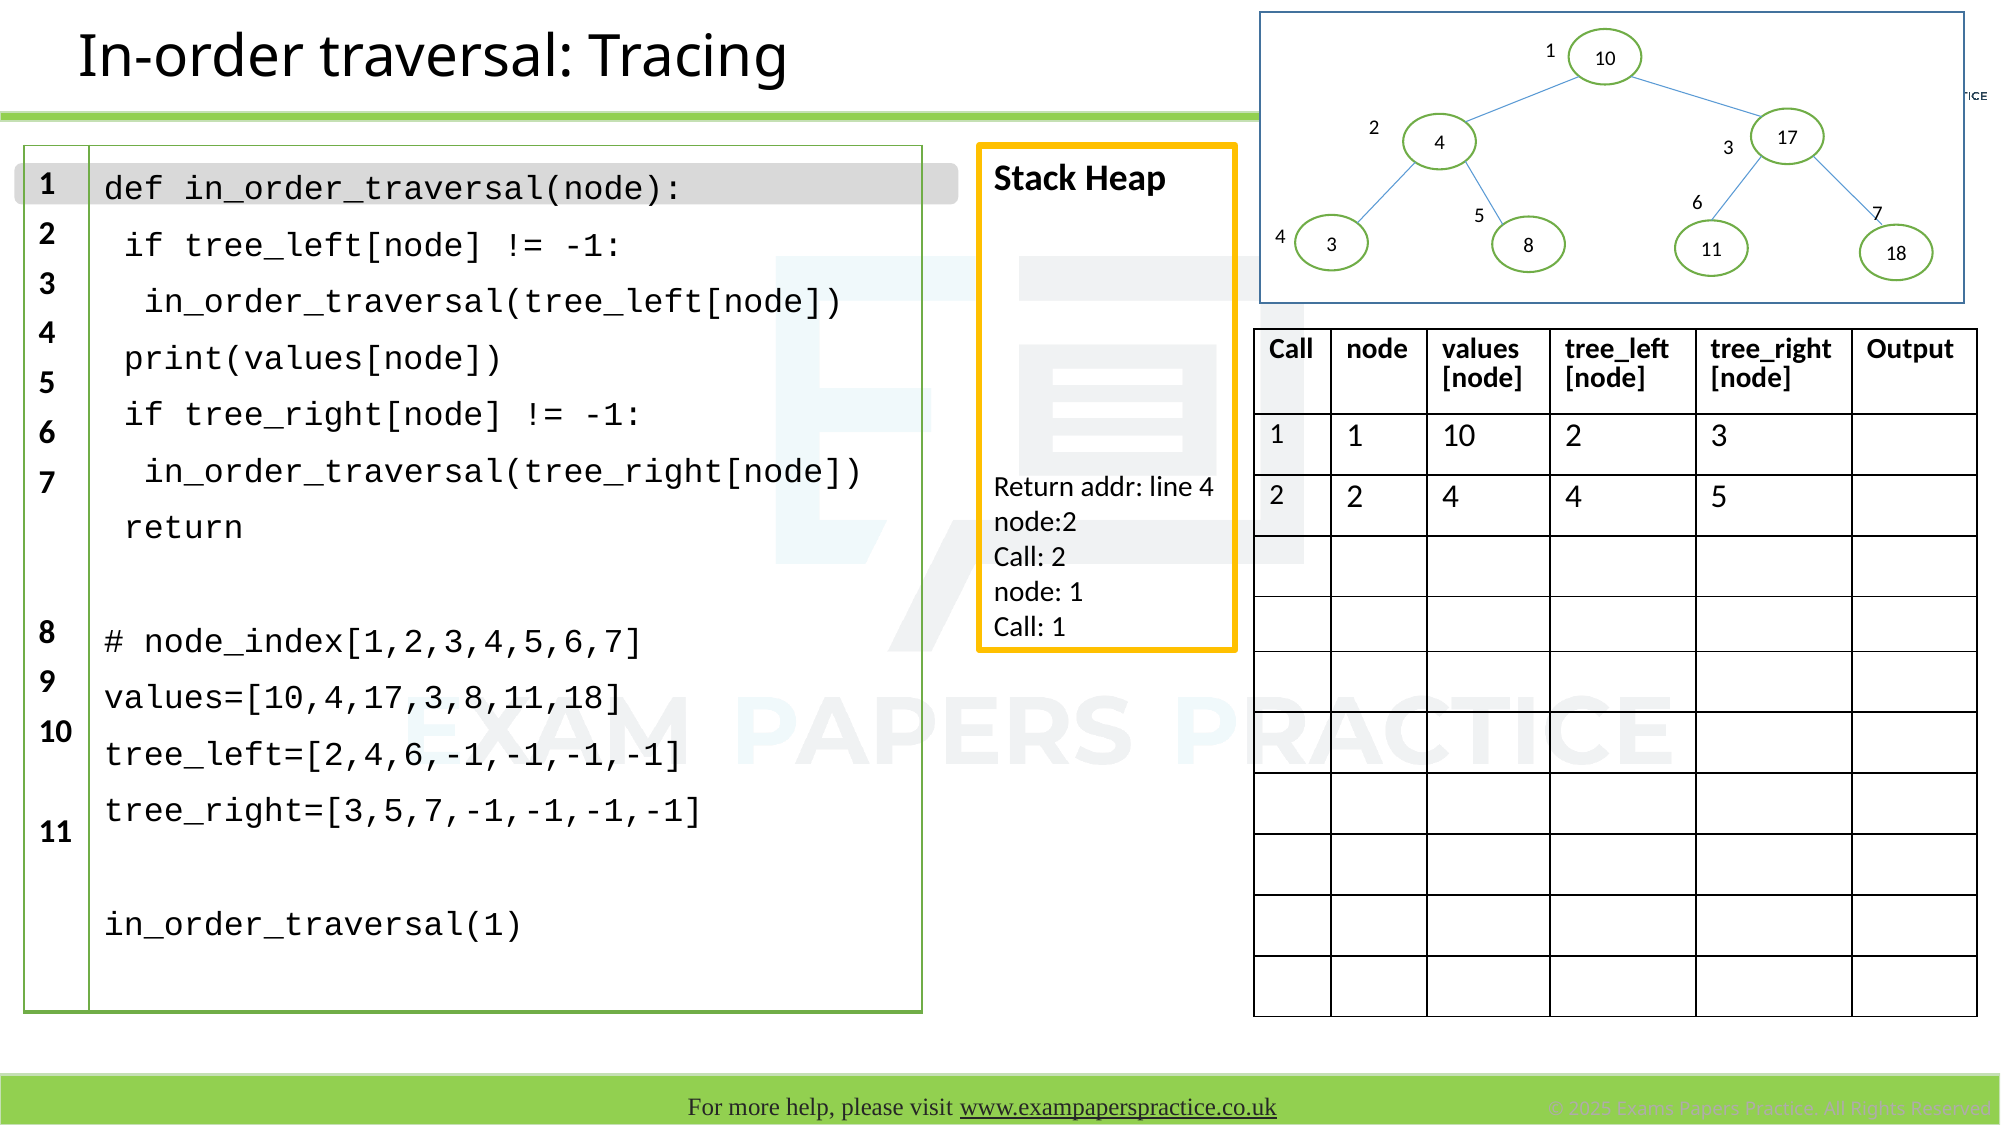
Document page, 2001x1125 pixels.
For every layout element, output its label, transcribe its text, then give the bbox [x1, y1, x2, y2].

table_cell [1332, 652, 1426, 711]
table_cell [1255, 597, 1330, 651]
table_cell [1255, 713, 1330, 772]
table_cell [1853, 415, 1976, 474]
table_cell [1332, 597, 1426, 651]
table_cell 2 [1255, 476, 1330, 535]
table_header Call [1255, 330, 1330, 413]
table_cell [1697, 597, 1851, 651]
table_cell [1428, 774, 1549, 833]
table_cell [1255, 896, 1330, 955]
table_cell [1428, 896, 1549, 955]
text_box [1260, 12, 1965, 303]
table_cell [1255, 835, 1330, 894]
table_header node [1332, 330, 1426, 413]
table_cell [1332, 537, 1426, 596]
text_box Stack Heap Return addr: line 4 node:2 Call: 2 node: 1 Call: 1 [979, 145, 1236, 650]
table_cell [1551, 835, 1695, 894]
text_box [14, 163, 23, 205]
table_cell [1428, 957, 1549, 1016]
table_header tree_right [node] [1697, 330, 1851, 413]
table_header Output [1853, 330, 1976, 413]
table_cell 4 [1551, 476, 1695, 535]
table_cell [1853, 476, 1976, 535]
table_cell [1697, 774, 1851, 833]
table_cell 1 [1332, 415, 1426, 474]
table_header tree_left [node] [1551, 330, 1695, 413]
table_cell [1697, 835, 1851, 894]
table_cell [1428, 835, 1549, 894]
table_cell [1332, 957, 1426, 1016]
table_cell [1853, 537, 1976, 596]
table_header def in_order_traversal(node): if tree_left[node] != -1: in_order_traversal(tree_left[node]) print(values[node]) if tree_right[node] != -1: in_order_traversal(tree_right[node]) return # node_index[1,2,3,4,5,6,7] values=[10,4,17,3,8,11,18] tree_left=[2,4,6,-1,-1,-1,-1] tree_right=[3,5,7,-1,-1,-1,-1] in_order_traversal(1) [90, 146, 921, 1010]
table_cell 2 [1332, 476, 1426, 535]
text_box [923, 163, 959, 205]
table_cell [1332, 713, 1426, 772]
table_cell [1255, 652, 1330, 711]
table_cell [1428, 713, 1549, 772]
table_cell [1255, 774, 1330, 833]
table_cell 1 [1255, 415, 1330, 474]
table_cell [1697, 713, 1851, 772]
table_cell [1332, 774, 1426, 833]
table_cell [1428, 537, 1549, 596]
table_header values [node] [1428, 330, 1549, 413]
table_cell 2 [1551, 415, 1695, 474]
table_cell 10 [1428, 415, 1549, 474]
table_cell [1551, 597, 1695, 651]
table_cell [1697, 652, 1851, 711]
table_header 1 2 3 4 5 6 7 8 9 10 11 [25, 146, 88, 1010]
table_cell [1853, 896, 1976, 955]
table_cell [1697, 896, 1851, 955]
table_cell [1697, 537, 1851, 596]
table_cell [1332, 835, 1426, 894]
table_cell 5 [1697, 476, 1851, 535]
table_cell 3 [1697, 415, 1851, 474]
table_cell [1853, 597, 1976, 651]
table_cell [1551, 774, 1695, 833]
table_cell [1697, 957, 1851, 1016]
table_cell [1551, 652, 1695, 711]
table_cell [1551, 957, 1695, 1016]
table_cell [1551, 896, 1695, 955]
table_cell [1853, 957, 1976, 1016]
table_cell [1332, 896, 1426, 955]
table_cell [1853, 774, 1976, 833]
table_cell [1853, 652, 1976, 711]
table_cell [1853, 835, 1976, 894]
table_cell [1428, 652, 1549, 711]
table_cell [1255, 957, 1330, 1016]
table_cell [1551, 713, 1695, 772]
table_cell [1551, 537, 1695, 596]
table_cell [1428, 597, 1549, 651]
table_cell [1853, 713, 1976, 772]
title In-order traversal: Tracing [63, 9, 1405, 106]
table_cell [1255, 537, 1330, 596]
table_cell 4 [1428, 476, 1549, 535]
